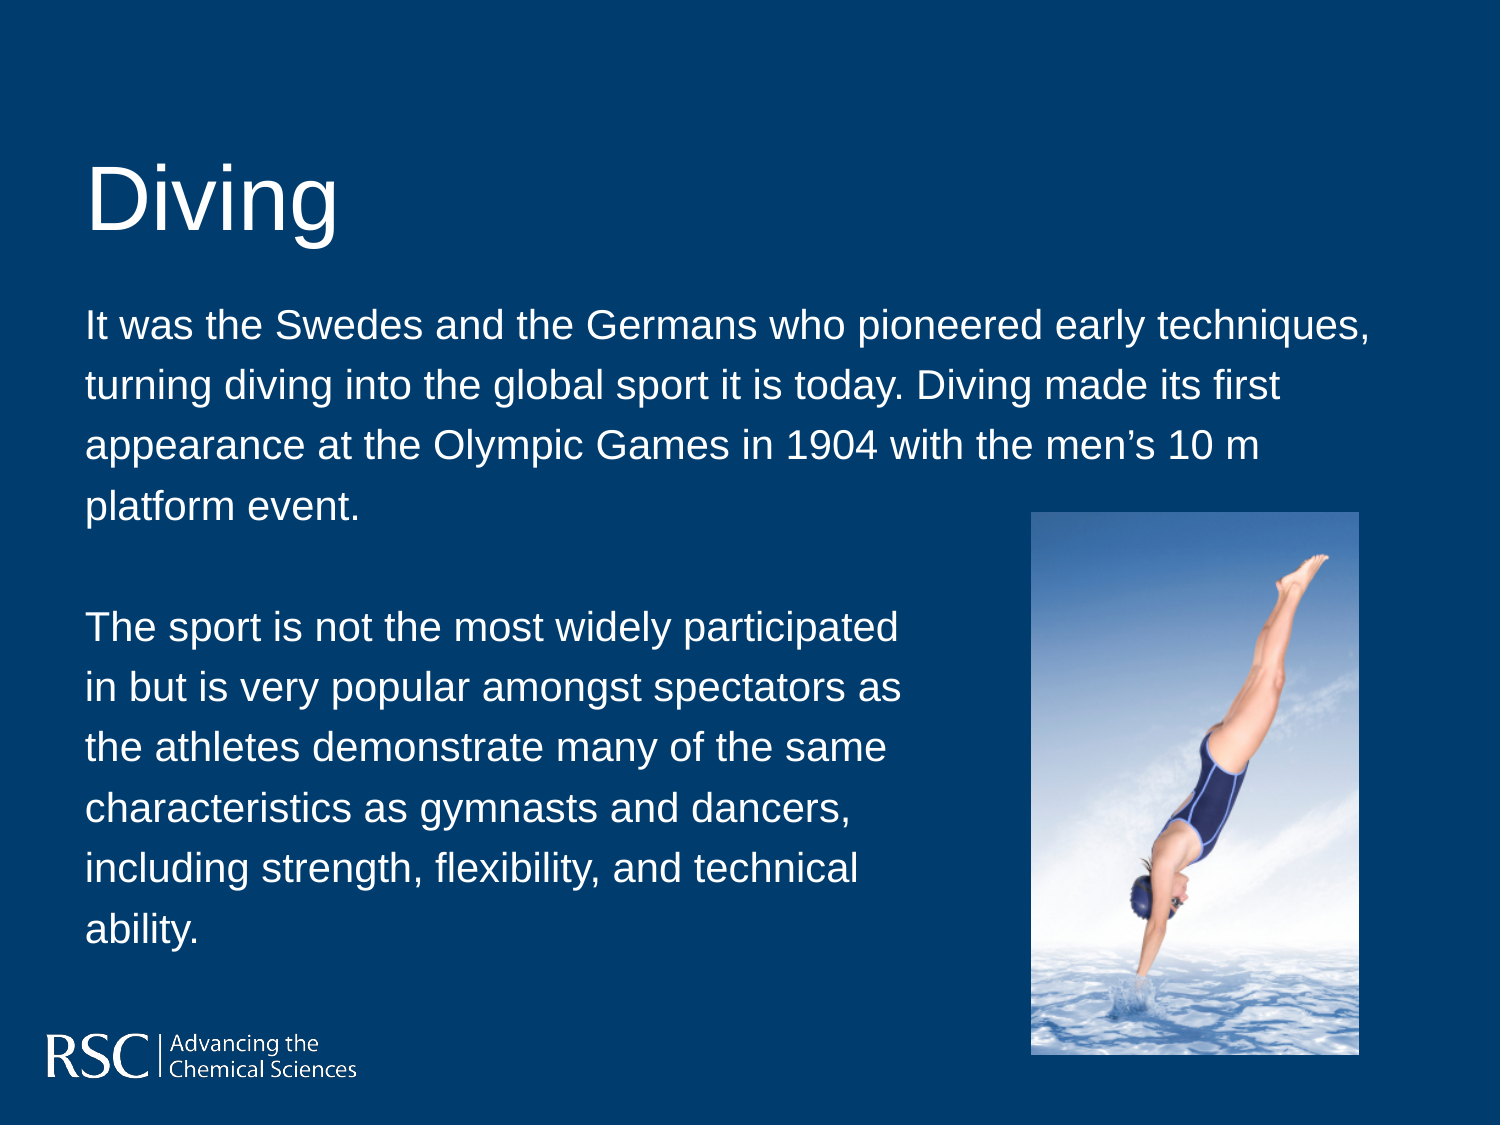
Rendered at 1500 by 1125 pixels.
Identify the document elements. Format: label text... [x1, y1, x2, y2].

text_box It was the Swedes and the Germans who pioneered early techniques, turning diving into the global sport it is today. Diving made its first appearance at the Olympic Games in 1904 with the men’s 10 m platform event. The sport is not the most widely participated in but is very popular amongst spectators as the athletes demonstrate many of the same characteristics as gymnasts and dancers, including strength, flexibility, and technical ability. [69, 254, 1420, 973]
text_box Diving [70, 131, 809, 257]
picture [42, 1028, 362, 1082]
picture [1031, 512, 1359, 1055]
